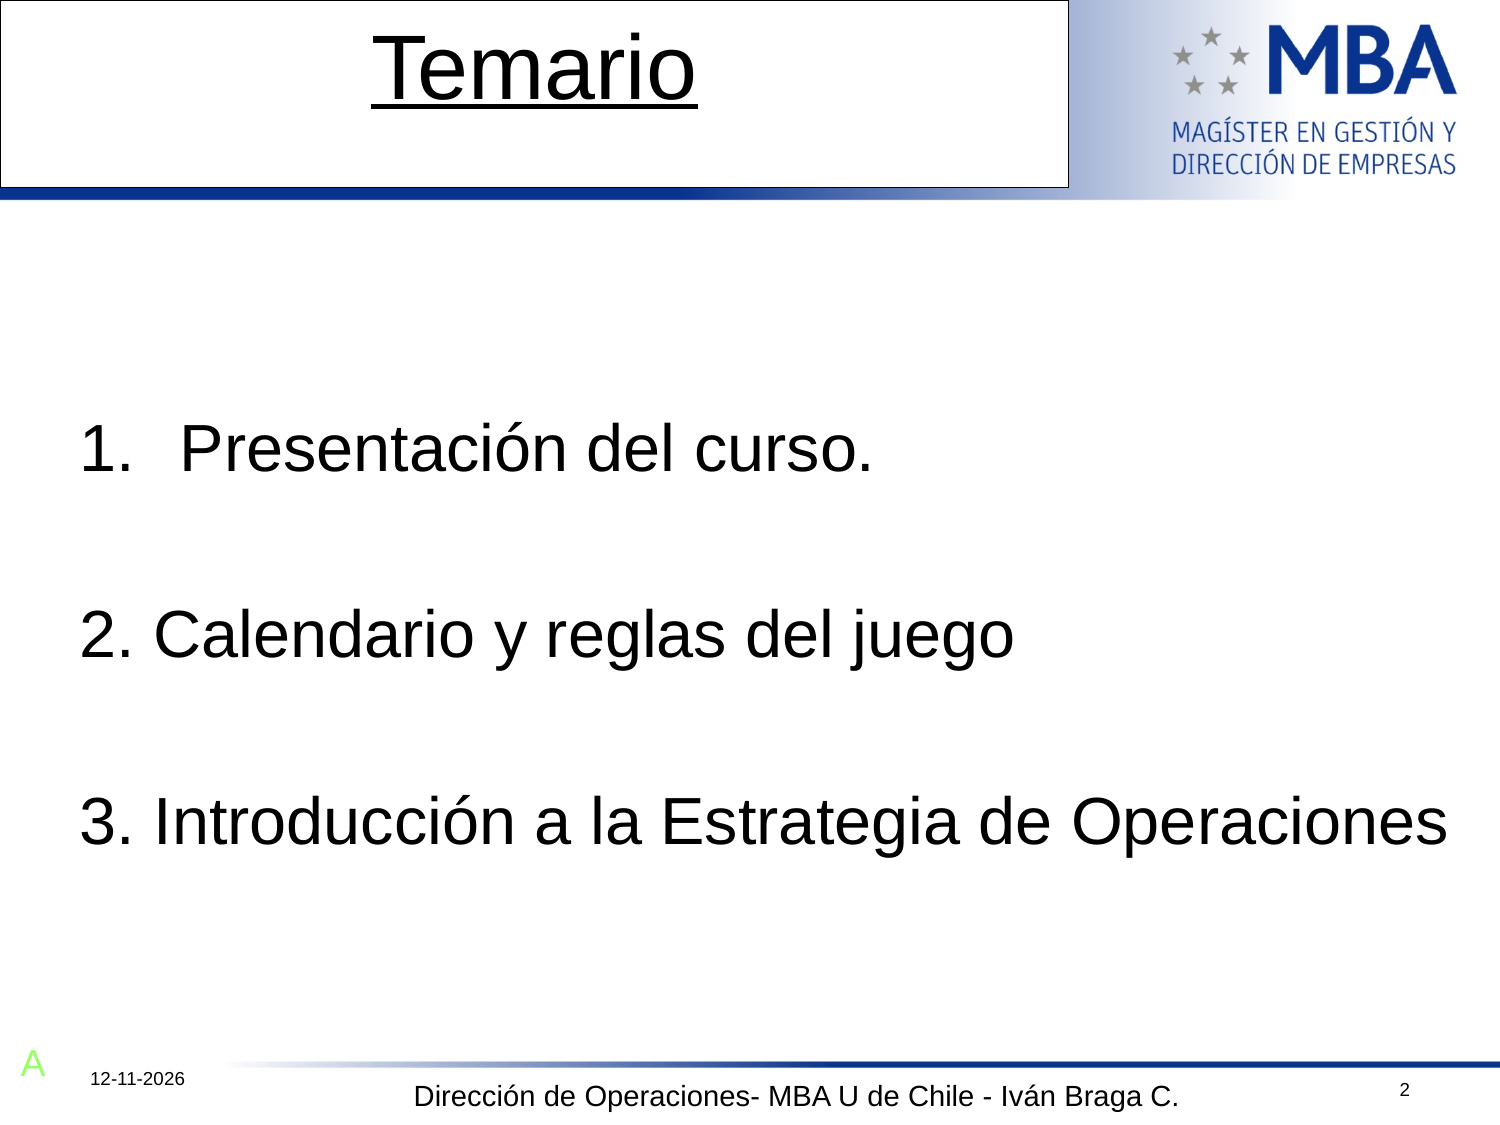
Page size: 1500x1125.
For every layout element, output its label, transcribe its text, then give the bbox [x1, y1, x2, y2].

footer [501, 1070, 1034, 1125]
slide_number 2 [1234, 1070, 1426, 1125]
picture [1034, 1073, 1234, 1125]
list Presentación del curso. 2. Calendario y reglas del juego 3. Introducción a la Estrategia de Operaciones [64, 397, 1471, 1073]
picture [0, 0, 1500, 1125]
text_box A [5, 1031, 61, 1092]
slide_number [74, 1058, 426, 1103]
picture [426, 1089, 430, 1103]
title Temario [0, 0, 1069, 188]
